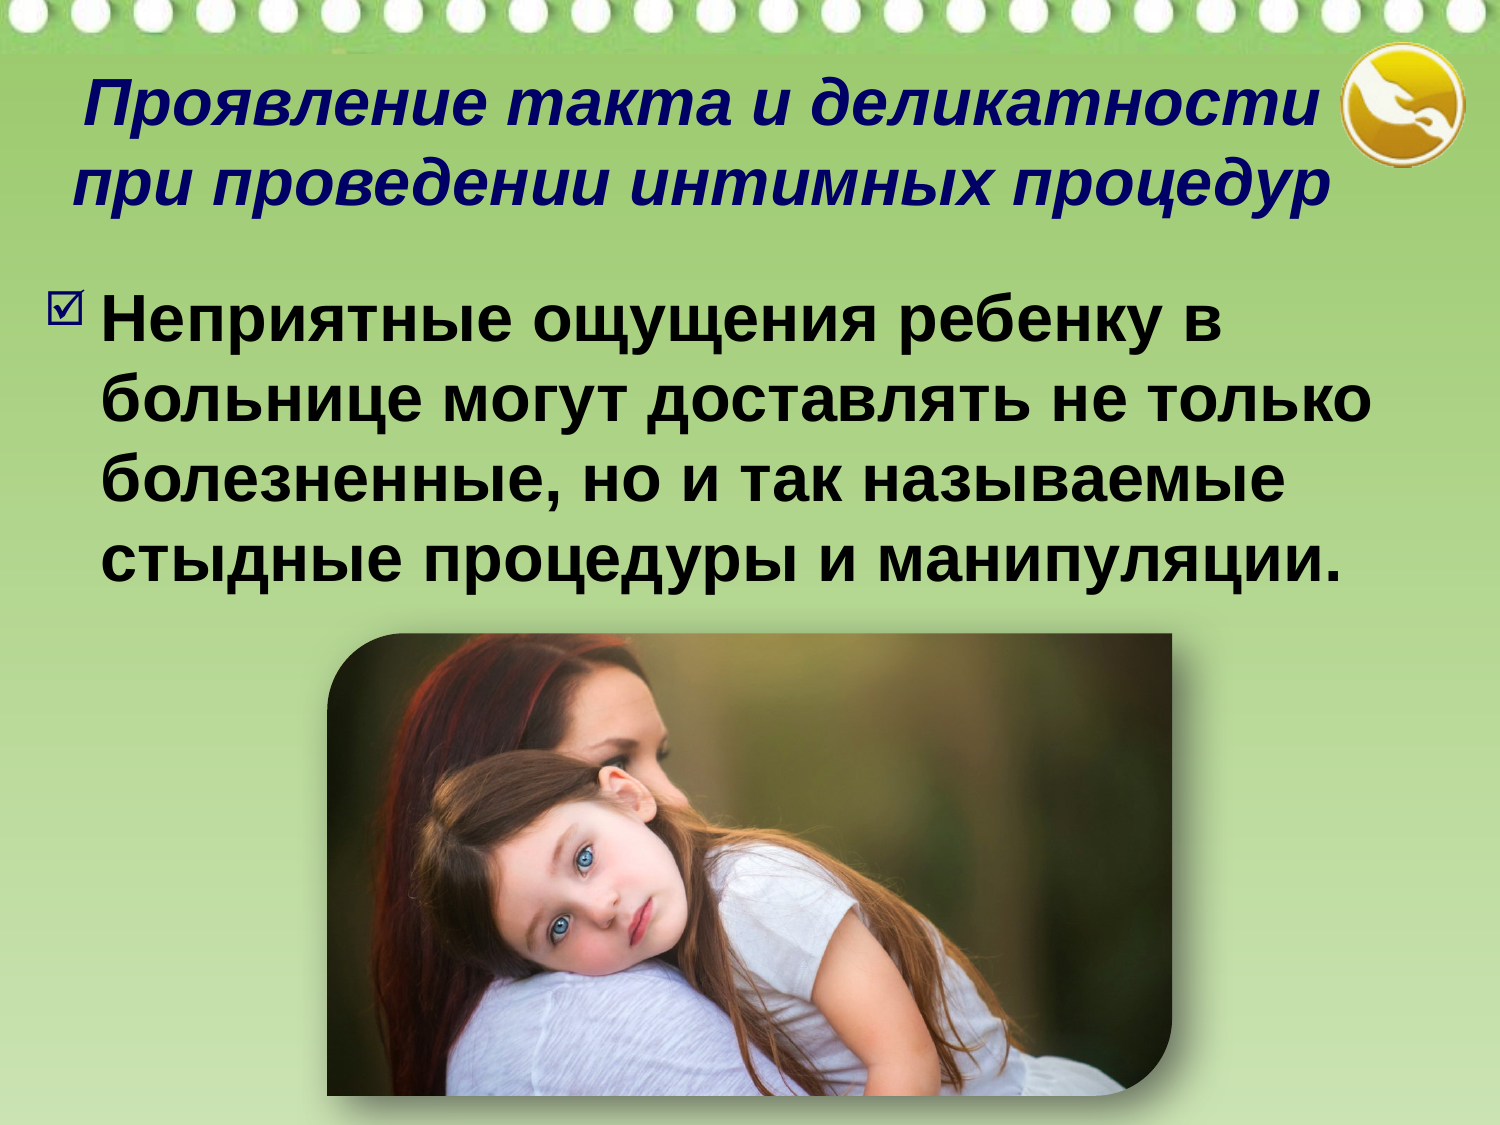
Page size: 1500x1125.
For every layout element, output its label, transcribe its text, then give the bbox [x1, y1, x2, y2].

picture [326, 633, 1173, 1097]
list Неприятные ощущения ребенку в больнице могут доставлять не только болезненные, но и так называемые стыдные процедуры и манипуляции. [29, 267, 1471, 1005]
picture [0, 0, 1500, 168]
title Проявление такта и деликатности при проведении интимных процедур [53, 45, 1353, 233]
